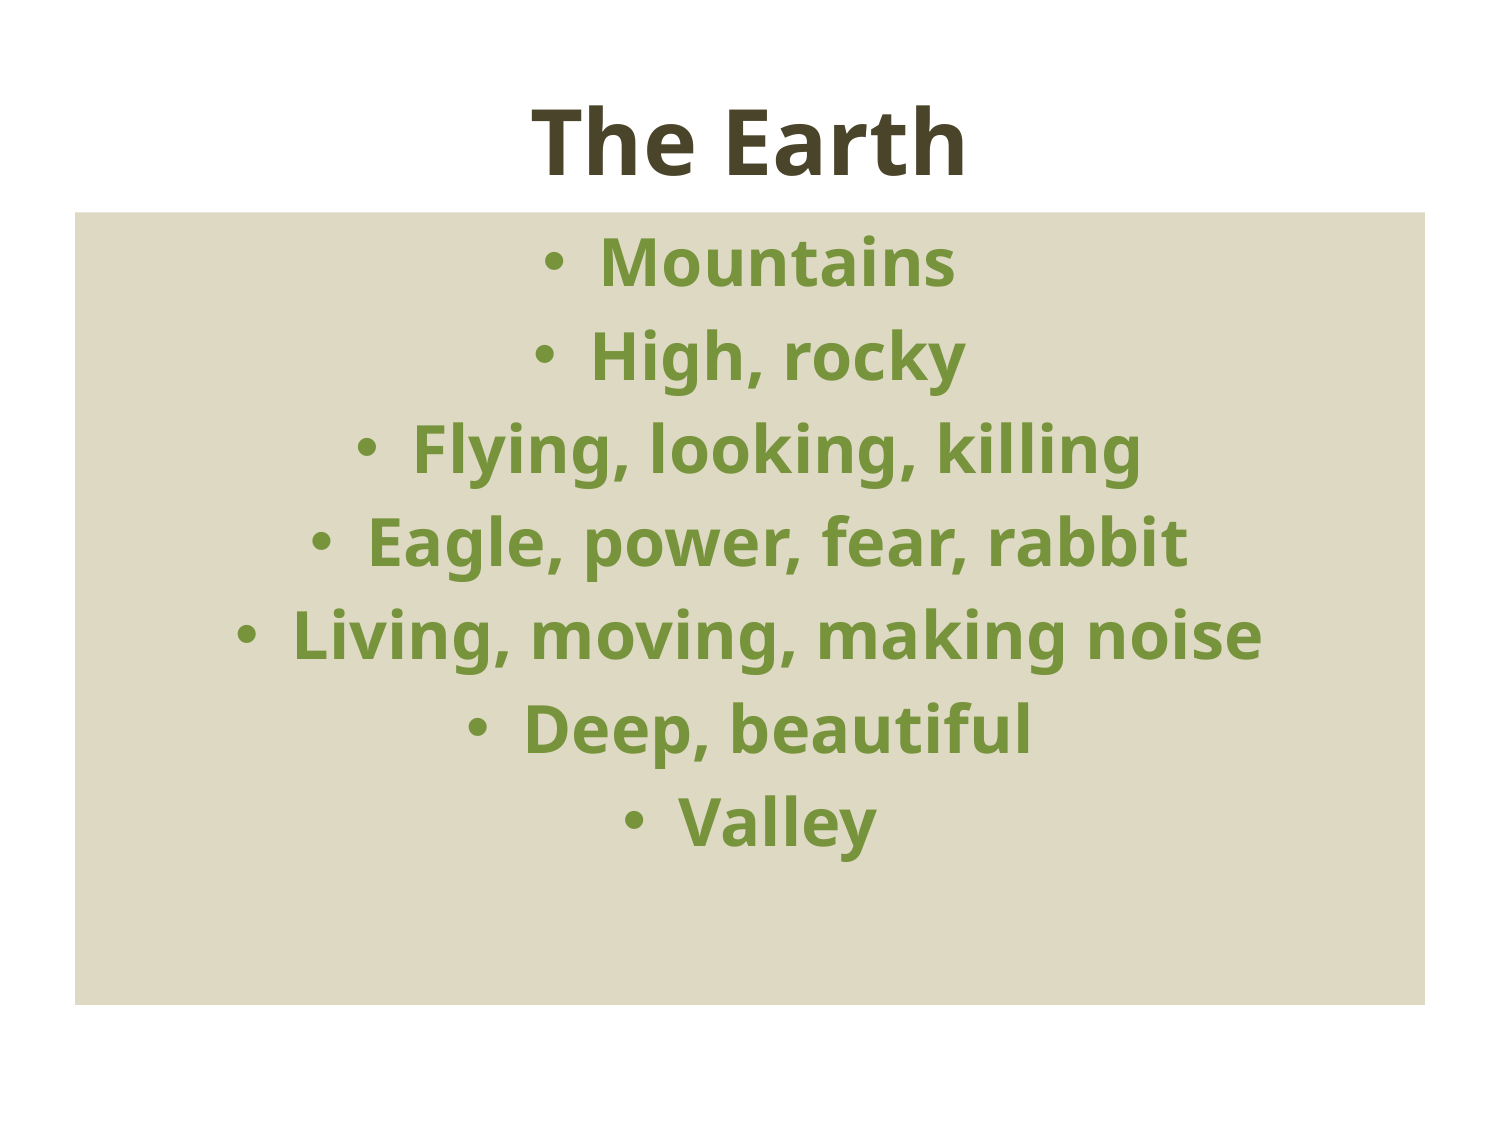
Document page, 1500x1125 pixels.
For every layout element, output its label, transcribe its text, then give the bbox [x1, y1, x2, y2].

title The Earth [75, 45, 1425, 212]
list Mountains High, rocky Flying, looking, killing Eagle, power, fear, rabbit Living, moving, making noise Deep, beautiful Valley [75, 212, 1425, 1005]
